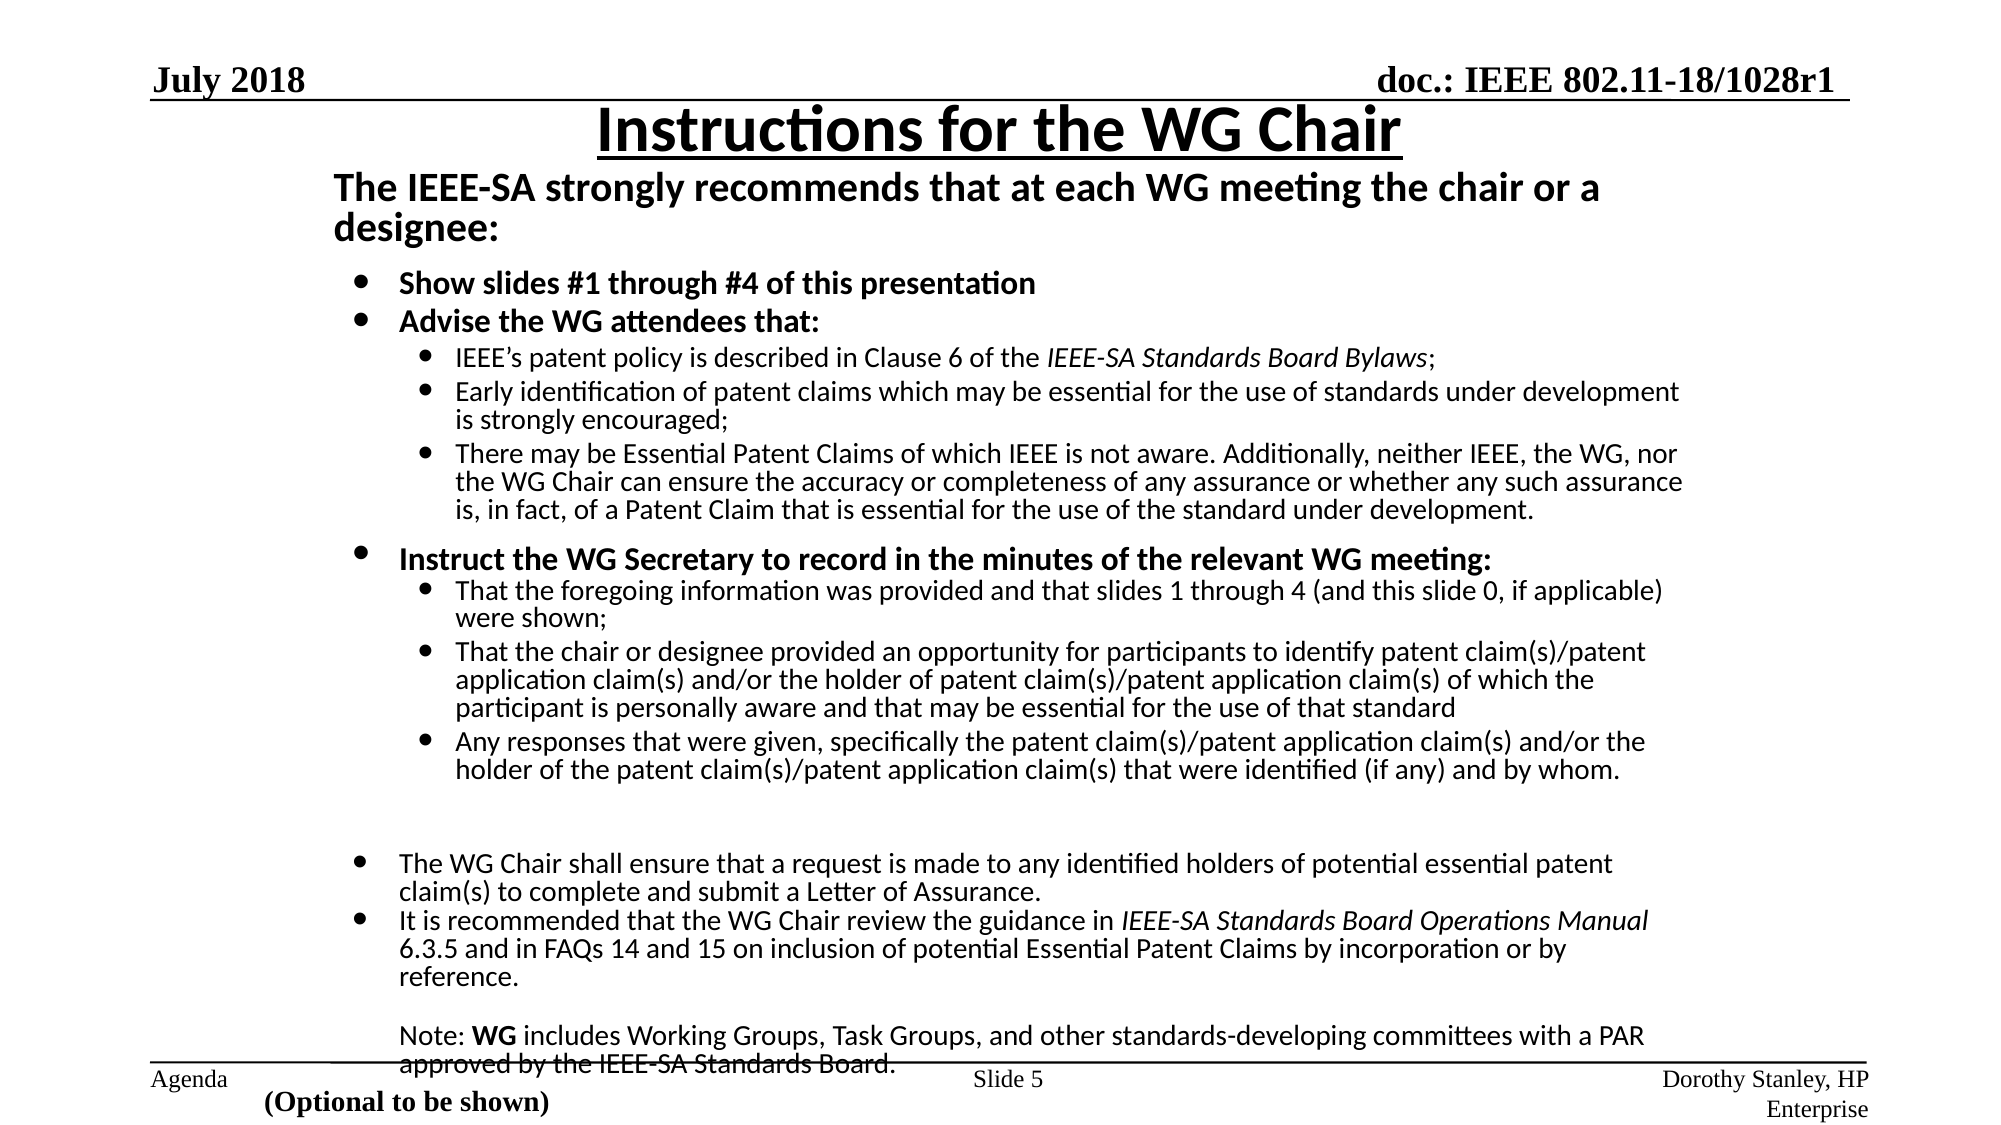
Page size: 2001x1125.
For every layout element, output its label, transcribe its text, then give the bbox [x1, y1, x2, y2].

text_box [312, 137, 1700, 1050]
slide_number Slide 5 [964, 1062, 1053, 1093]
list The IEEE-SA strongly recommends that at each WG meeting the chair or a designee: Show slides #1 through #4 of this presentation Advise the WG attendees that: IEEE’s patent policy is described in Clause 6 of the IEEE-SA Standards Board Bylaws; Early identification of patent claims which may be essential for the use of standards under development is strongly encouraged; There may be Essential Patent Claims of which IEEE is not aware. Additionally, neither IEEE, the WG, nor the WG Chair can ensure the accuracy or completeness of any assurance or whether any such assurance is, in fact, of a Patent Claim that is essential for the use of the standard under development. Instruct the WG Secretary to record in the minutes of the relevant WG meeting: That the foregoing information was provided and that slides 1 through 4 (and this slide 0, if applicable) were shown; That the chair or designee provided an opportunity for participants to identify patent claim(s)/patent application claim(s) and/or the holder of patent claim(s)/patent application claim(s) of which the participant is personally aware and that may be essential for the use of that standard Any responses that were given, specifically the patent claim(s)/patent application claim(s) and/or the holder of the patent claim(s)/patent application claim(s) that were identified (if any) and by whom. The WG Chair shall ensure that a request is made to any identified holders of potential essential patent claim(s) to complete and submit a Letter of Assurance. It is recommended that the WG Chair review the guidance in IEEE-SA Standards Board Operations Manual 6.3.5 and in FAQs 14 and 15 on inclusion of potential Essential Patent Claims by incorporation or by reference. Note: WG includes Working Groups, Task Groups, and other standards-developing committees with a PAR approved by the IEEE-SA Standards Board. [262, 162, 1700, 1075]
text_box [362, 0, 1638, 137]
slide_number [152, 54, 567, 100]
footer Dorothy Stanley, HP Enterprise [1609, 1062, 1869, 1093]
text_box (Optional to be shown) [249, 1074, 565, 1125]
